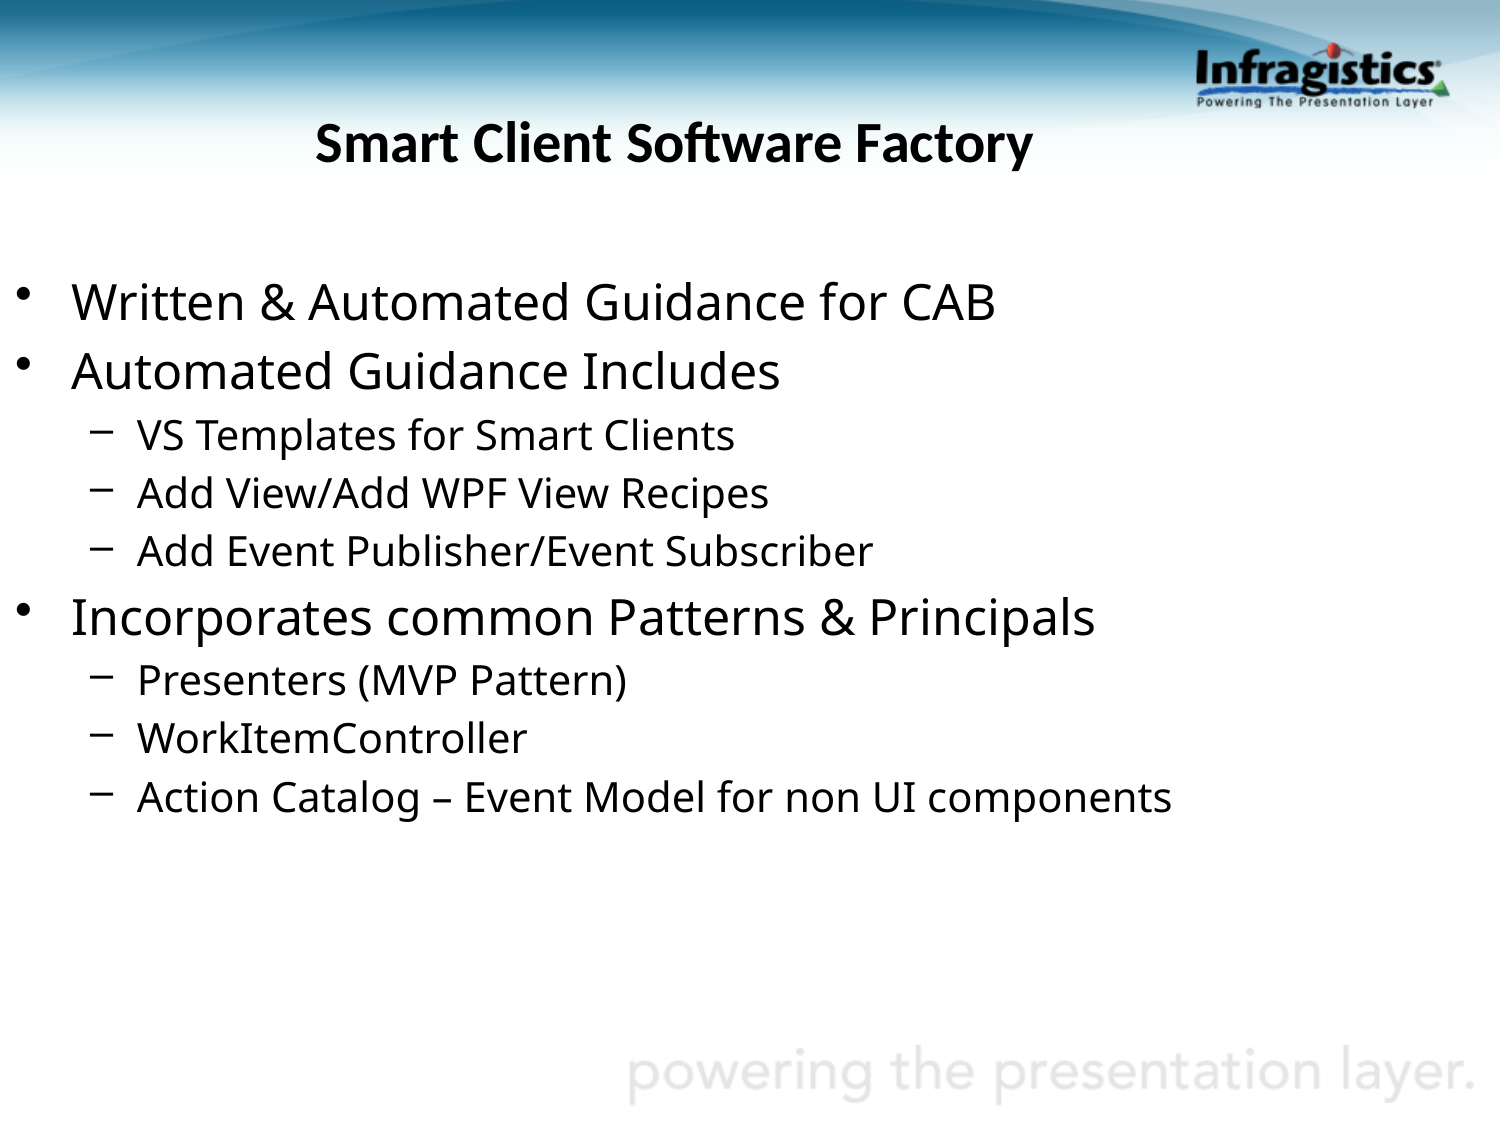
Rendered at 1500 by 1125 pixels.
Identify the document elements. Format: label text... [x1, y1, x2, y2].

picture [0, 0, 1500, 1125]
list Written & Automated Guidance for CAB Automated Guidance Includes VS Templates for Smart Clients Add View/Add WPF View Recipes Add Event Publisher/Event Subscriber Incorporates common Patterns & Principals Presenters (MVP Pattern) WorkItemController Action Catalog – Event Model for non UI components [0, 262, 1351, 1006]
title Smart Client Software Factory [0, 44, 1351, 233]
